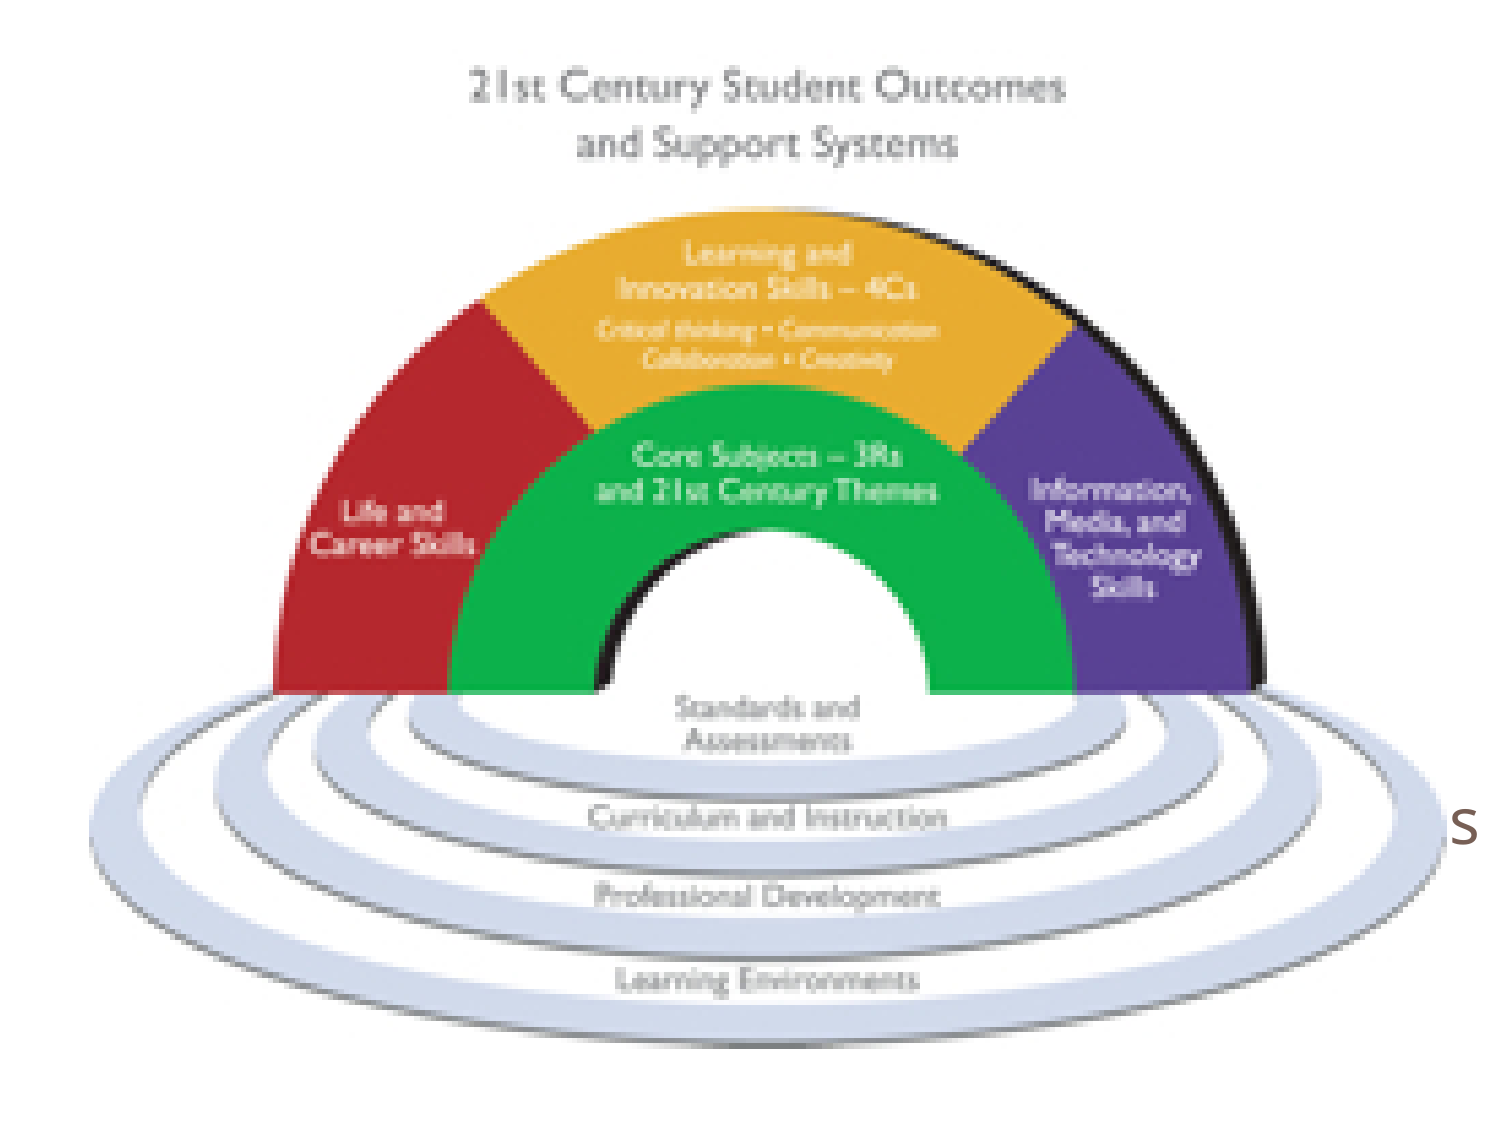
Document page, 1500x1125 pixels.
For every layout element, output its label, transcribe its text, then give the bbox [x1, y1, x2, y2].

title Common Images for 21st Century Skills [1452, 762, 1500, 875]
picture [89, 49, 1447, 1049]
